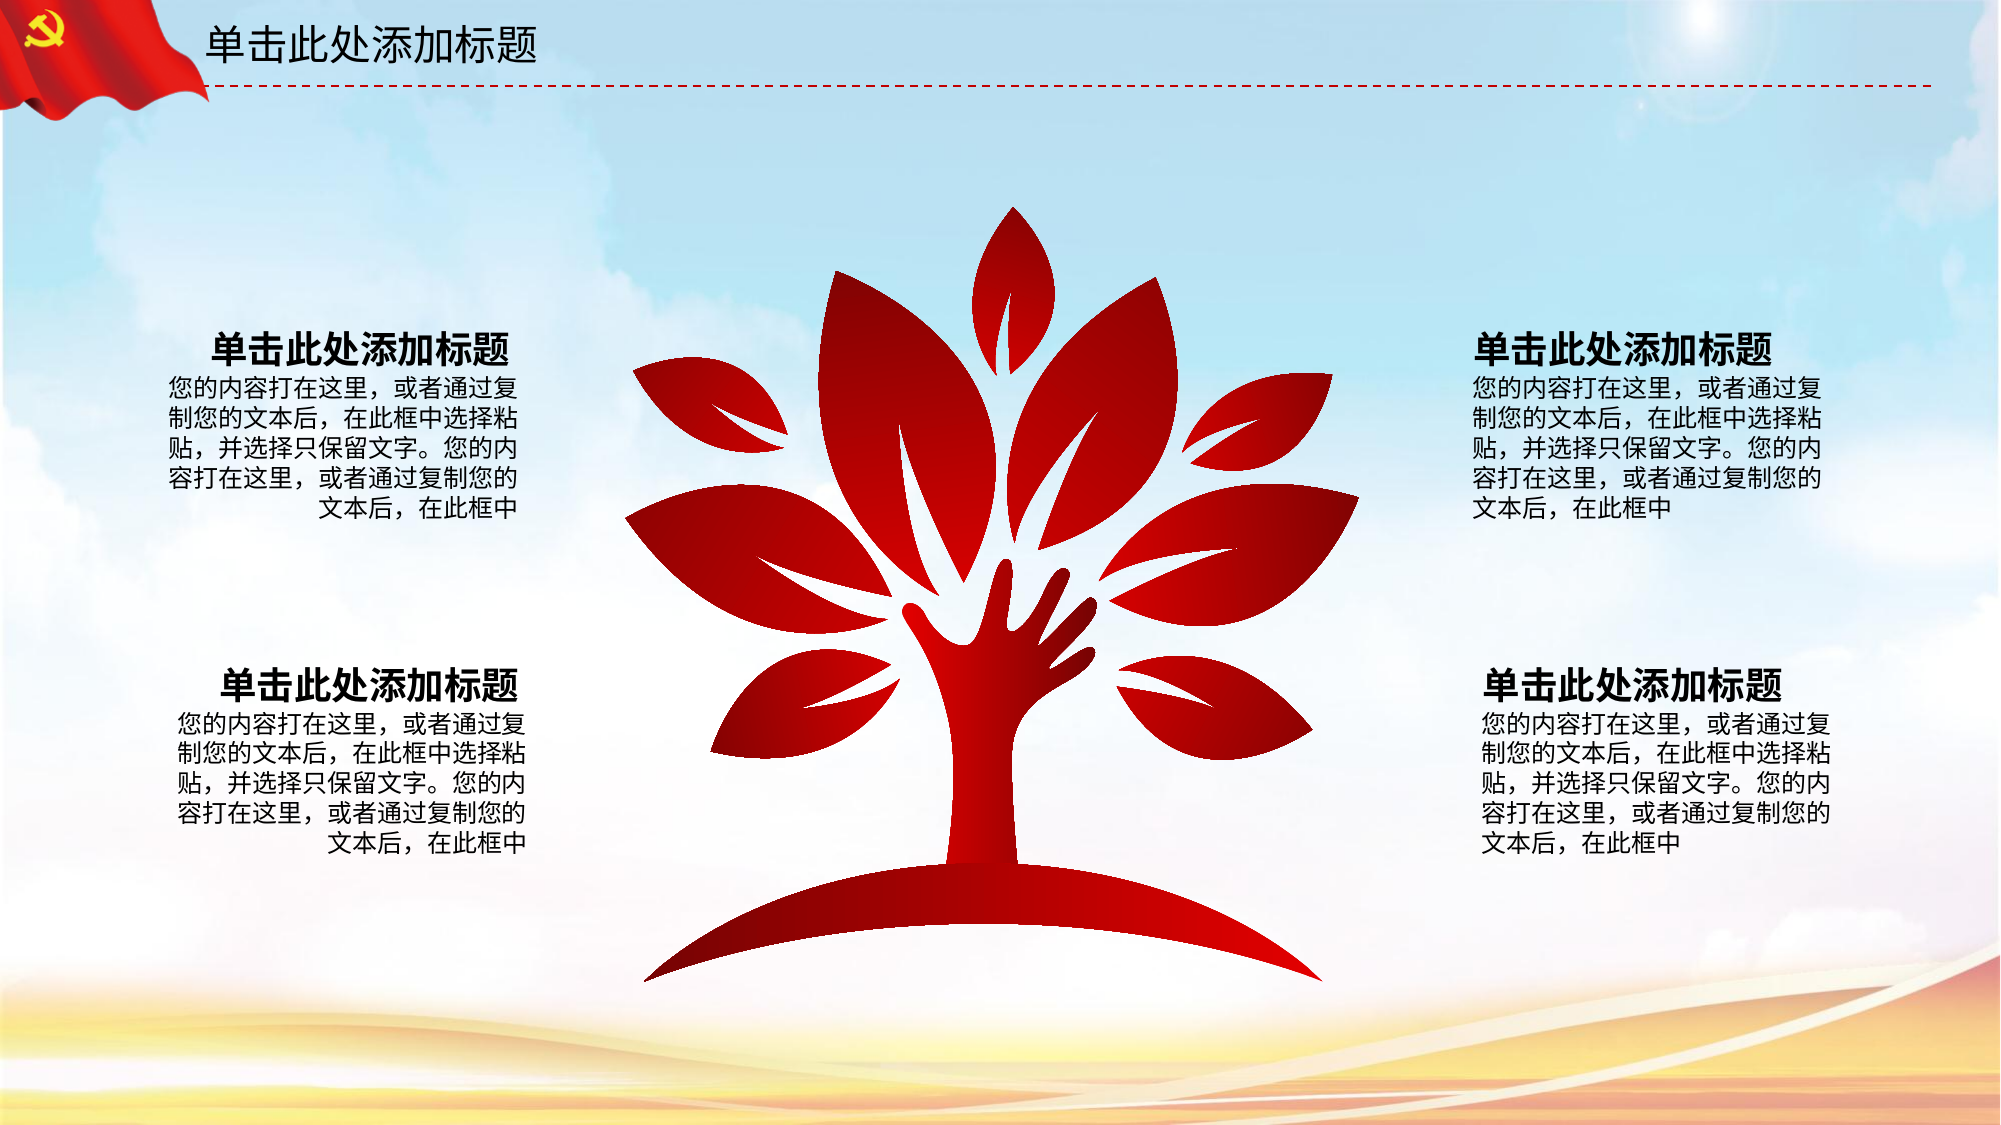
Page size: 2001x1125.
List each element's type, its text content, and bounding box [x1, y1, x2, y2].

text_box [138, 654, 543, 866]
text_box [633, 213, 1367, 982]
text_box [1457, 319, 1862, 530]
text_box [128, 319, 533, 530]
picture [0, 0, 2001, 1125]
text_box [1467, 654, 1872, 866]
title 单击此处添加标题 [222, 7, 583, 86]
